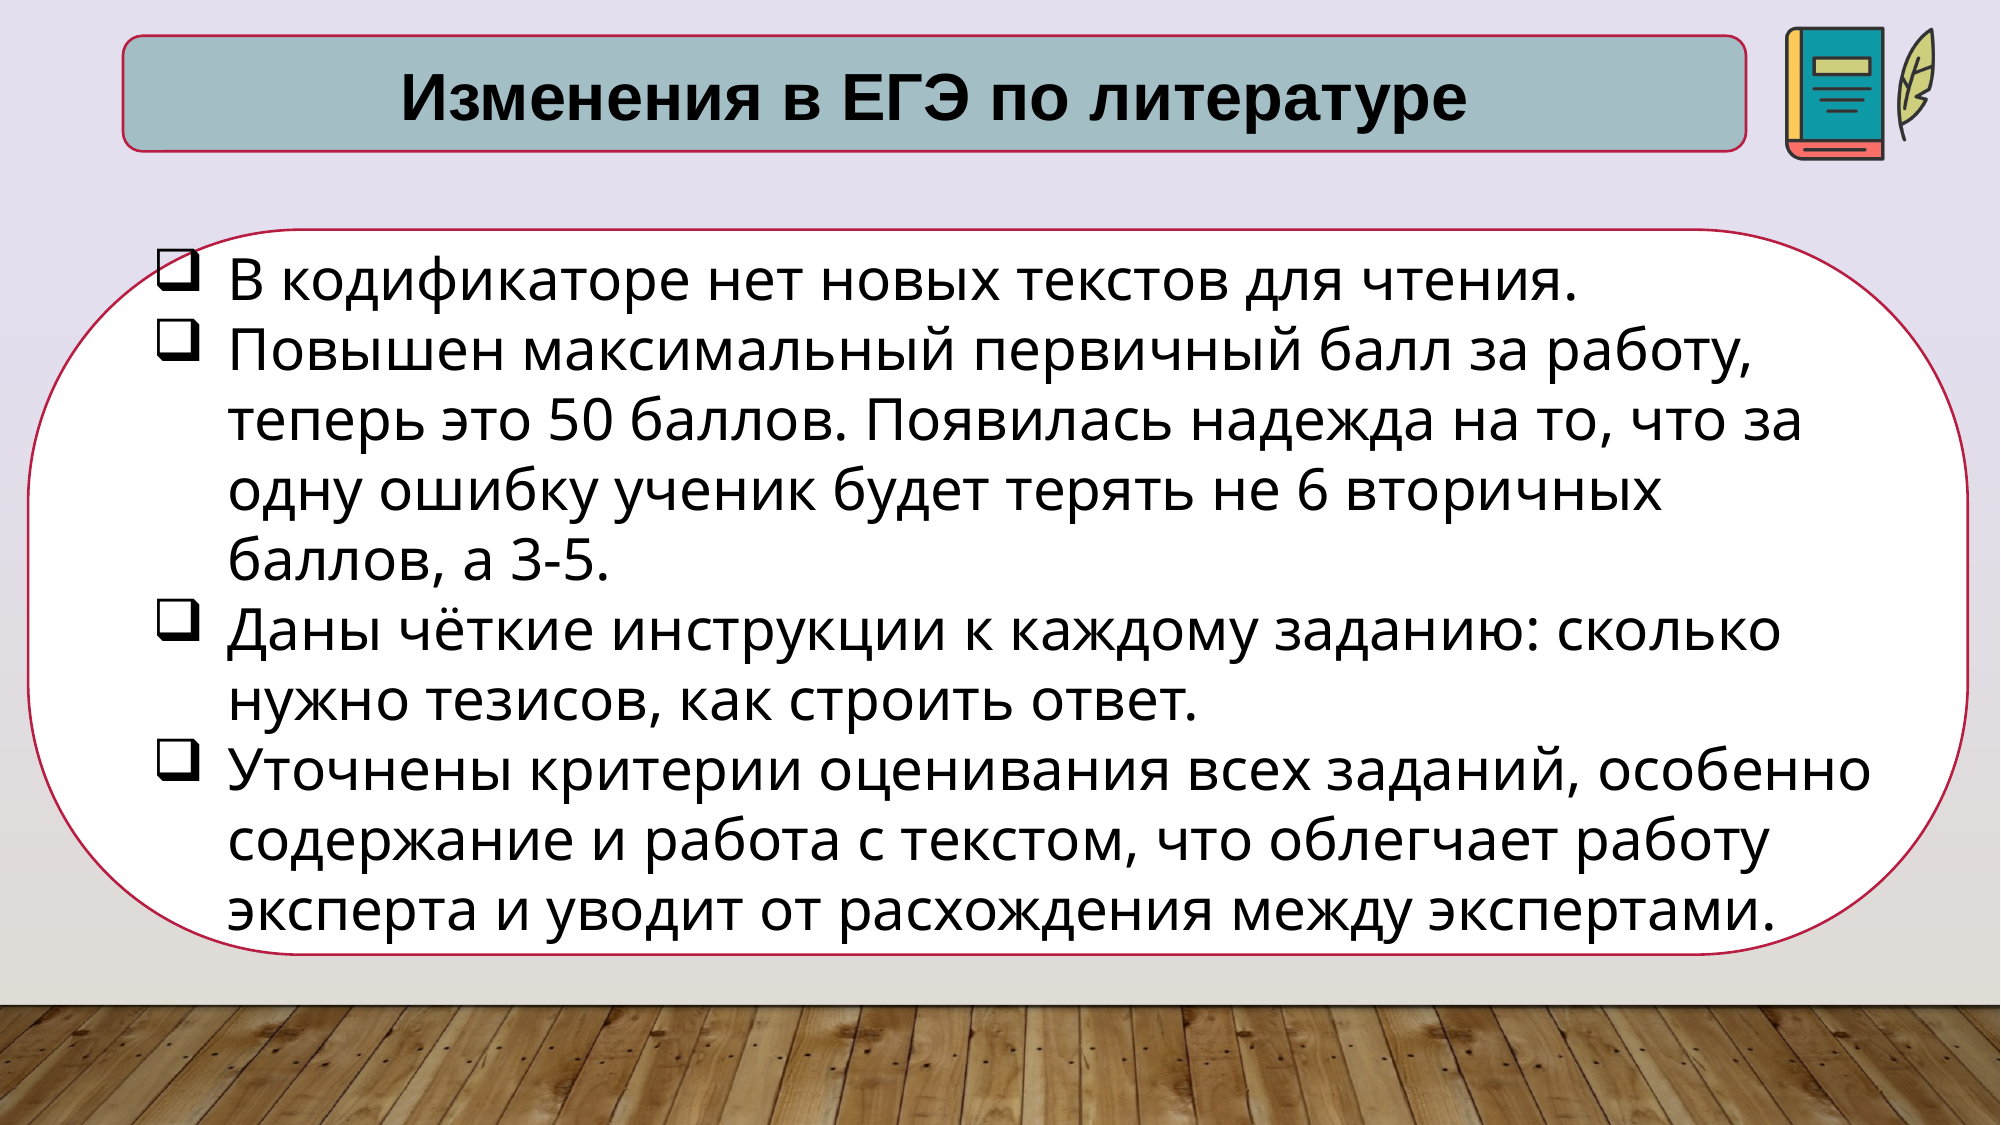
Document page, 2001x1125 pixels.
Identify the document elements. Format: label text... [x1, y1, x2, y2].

text_box Изменения в ЕГЭ по литературе [121, 34, 1748, 153]
picture [0, 1005, 2000, 1125]
text_box В кодификаторе нет новых текстов для чтения. Повышен максимальный первичный балл за работу, теперь это 50 баллов. Появилась надежда на то, что за одну ошибку ученик будет терять не 6 вторичных баллов, а 3-5. Даны чёткие инструкции к каждому заданию: сколько нужно тезисов, как строить ответ. Уточнены критерии оценивания всех заданий, особенно содержание и работа с текстом, что облегчает работу эксперта и уводит от расхождения между экспертами. [26, 228, 1970, 956]
picture [1784, 18, 1936, 169]
